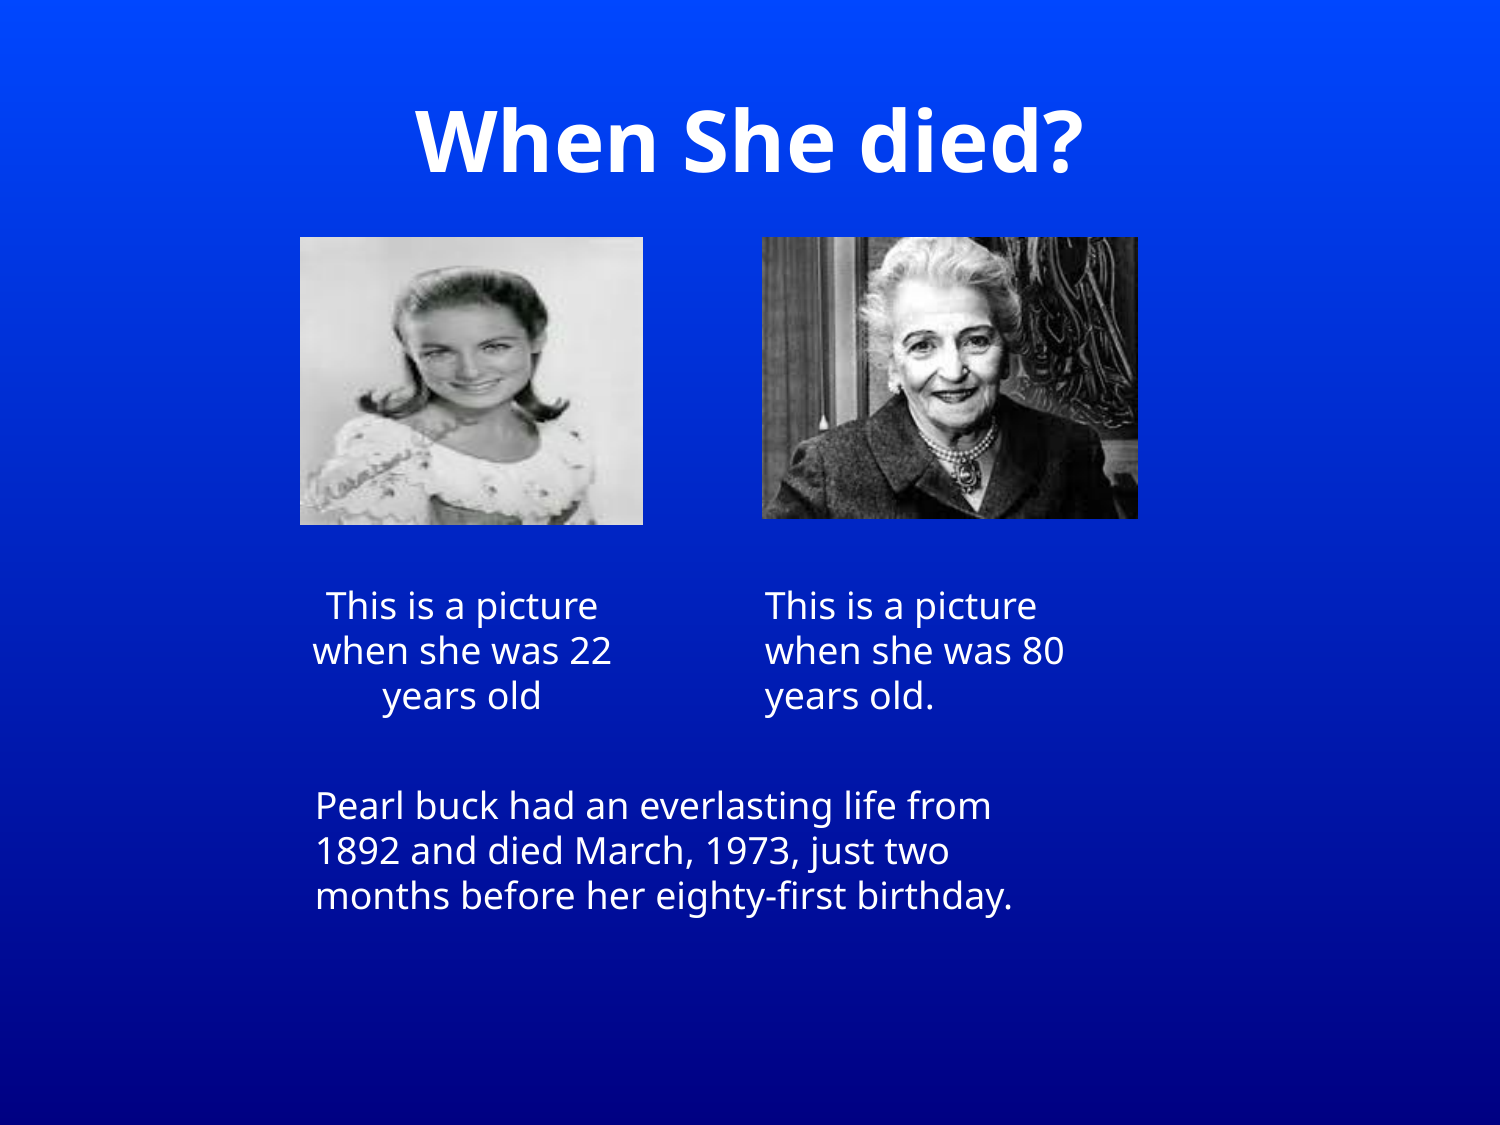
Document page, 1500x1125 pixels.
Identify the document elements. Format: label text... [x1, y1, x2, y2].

title When She died? [75, 45, 1425, 233]
text_box This is a picture when she was 22 years old [262, 574, 663, 725]
text_box Pearl buck had an everlasting life from 1892 and died March, 1973, just two months before her eighty-first birthday. [300, 774, 1100, 925]
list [762, 237, 1138, 520]
picture [299, 237, 643, 526]
text_box This is a picture when she was 80 years old. [750, 574, 1150, 725]
